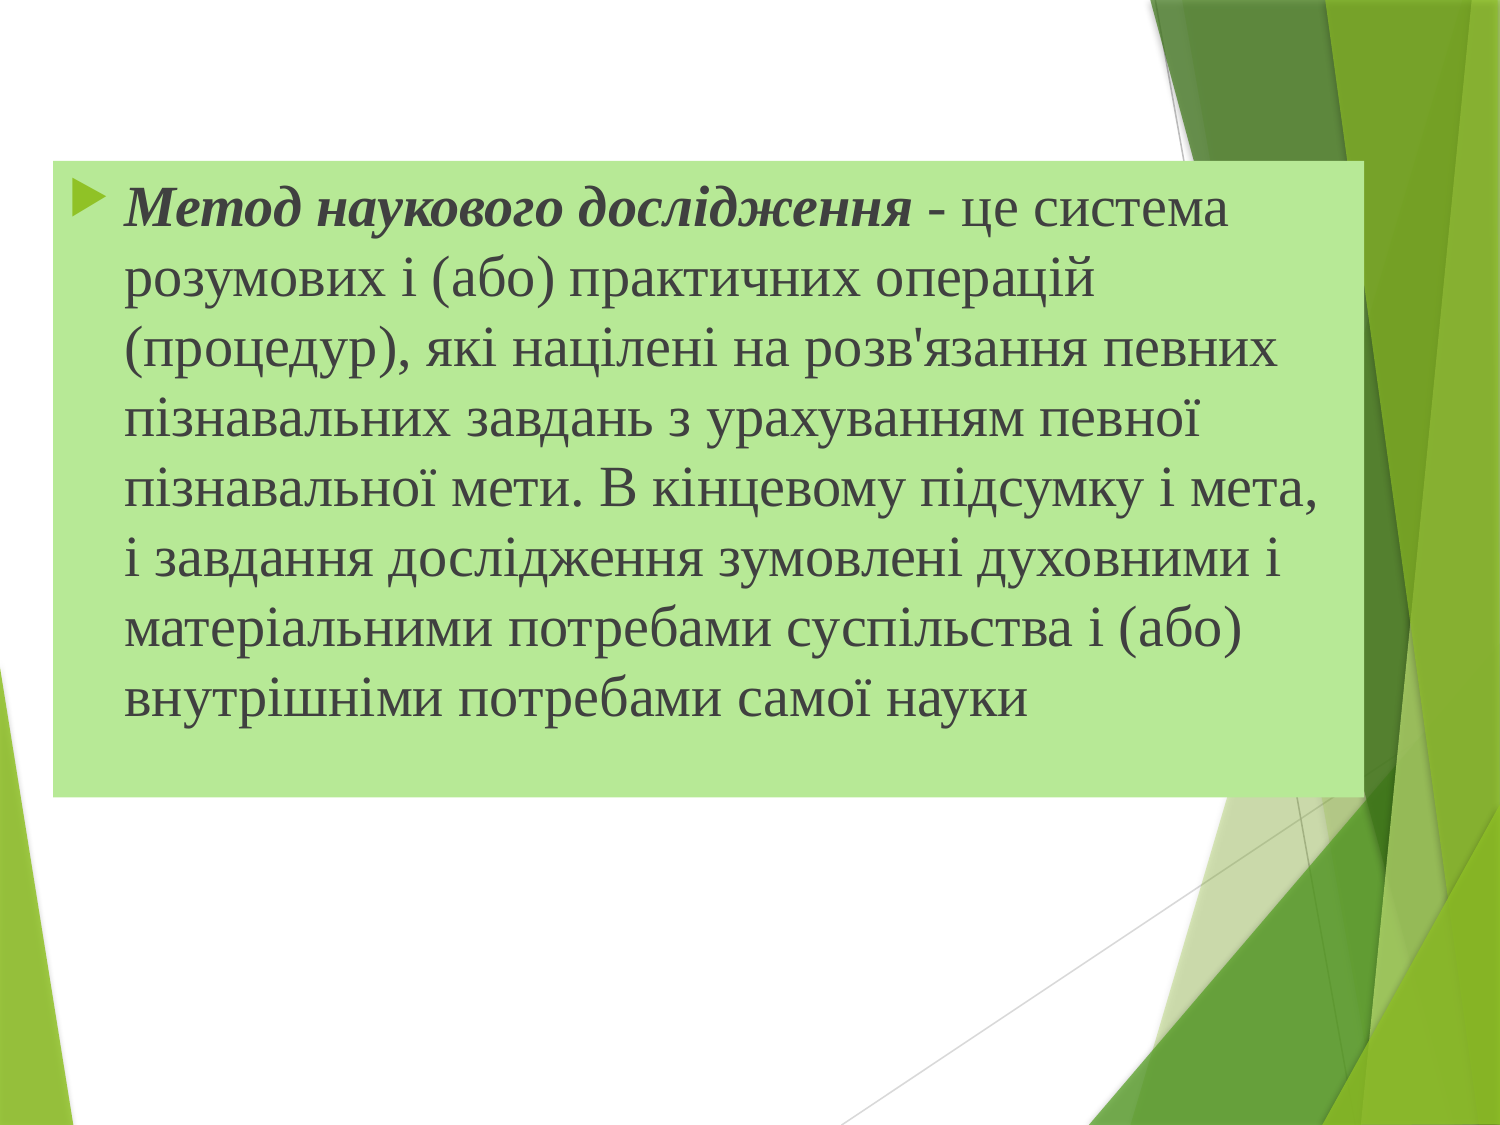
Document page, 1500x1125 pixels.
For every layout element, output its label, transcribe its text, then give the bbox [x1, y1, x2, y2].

list Метод наукового дослідження - це система розумових і (або) практичних операцій (процедур), які націлені на розв'язання певних пізнавальних завдань з урахуванням певної пізнавальної мети. В кінцевому підсумку і мета, і завдання дослідження зумовлені духовними і матеріальними потребами суспільства і (або) внутрішніми потребами самої науки [53, 160, 1365, 798]
